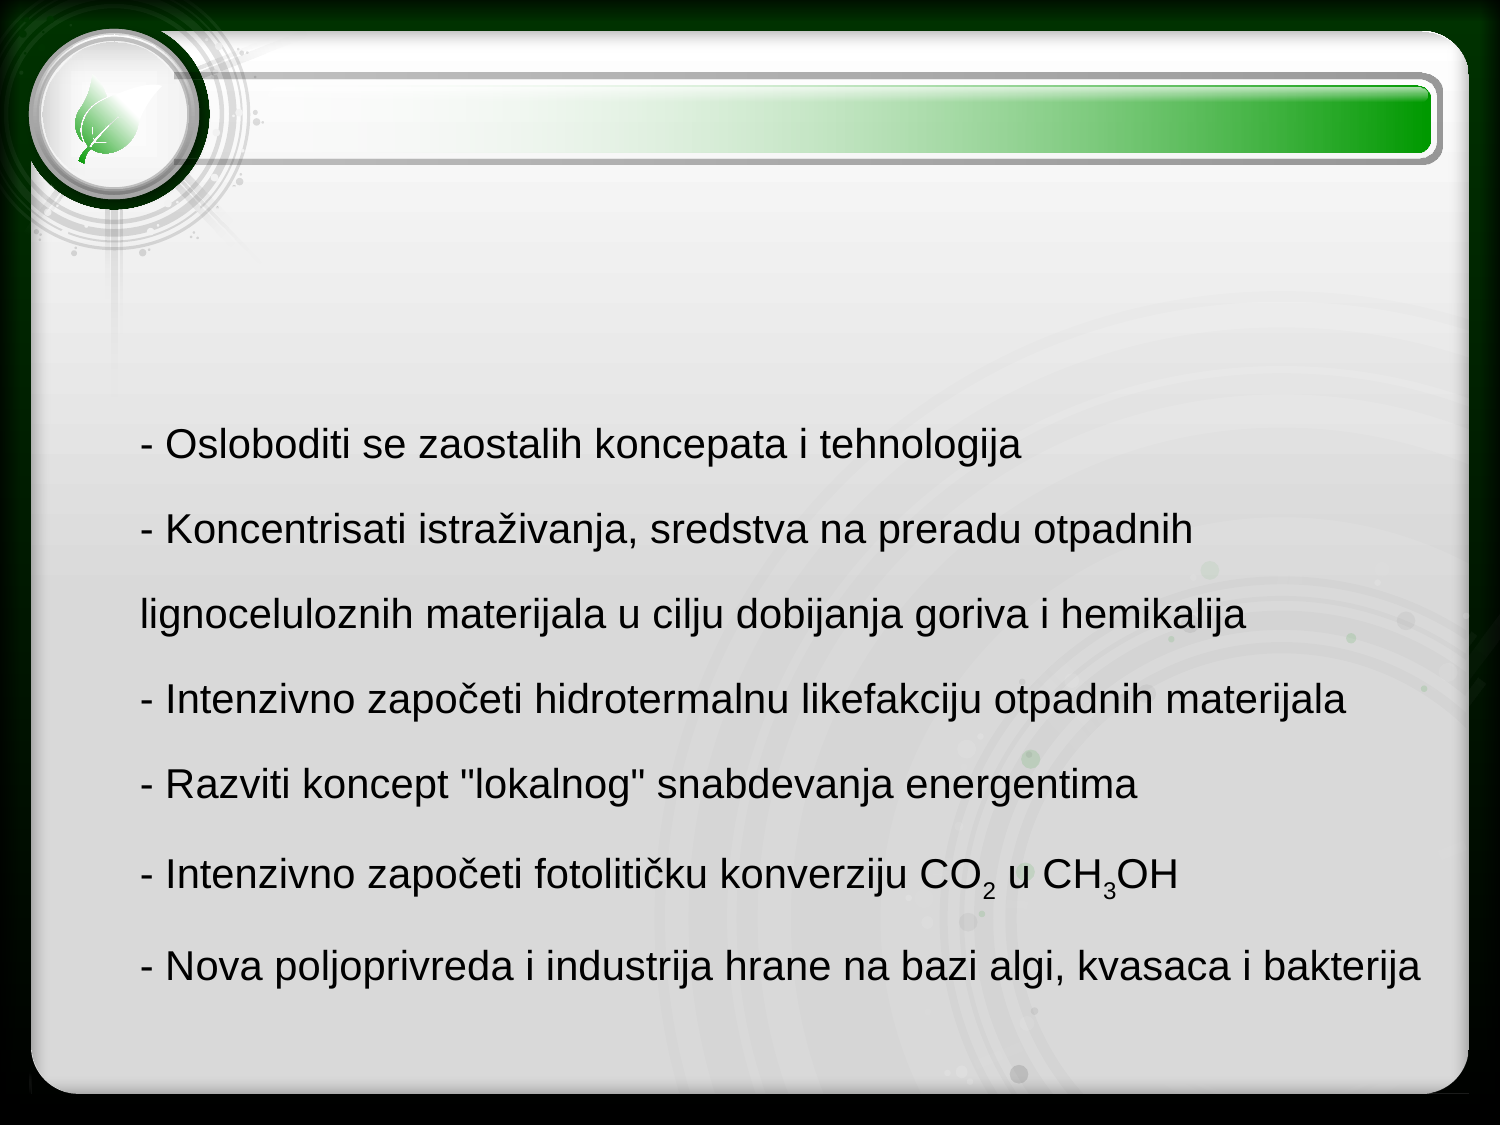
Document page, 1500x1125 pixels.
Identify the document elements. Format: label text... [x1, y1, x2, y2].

title [292, 80, 1500, 157]
text_box - Osloboditi se zaostalih koncepata i tehnologija - Koncentrisati istraživanja, sredstva na preradu otpadnih lignoceluloznih materijala u cilju dobijanja goriva i hemikalija - Intenzivno započeti hidrotermalnu likefakciju otpadnih materijala - Razviti koncept "lokalnog" snabdevanja energentima - Intenzivno započeti fotolitičku konverziju CO2 u CH3OH - Nova poljoprivreda i industrija hrane na bazi algi, kvasaca i bakterija [124, 375, 1475, 997]
